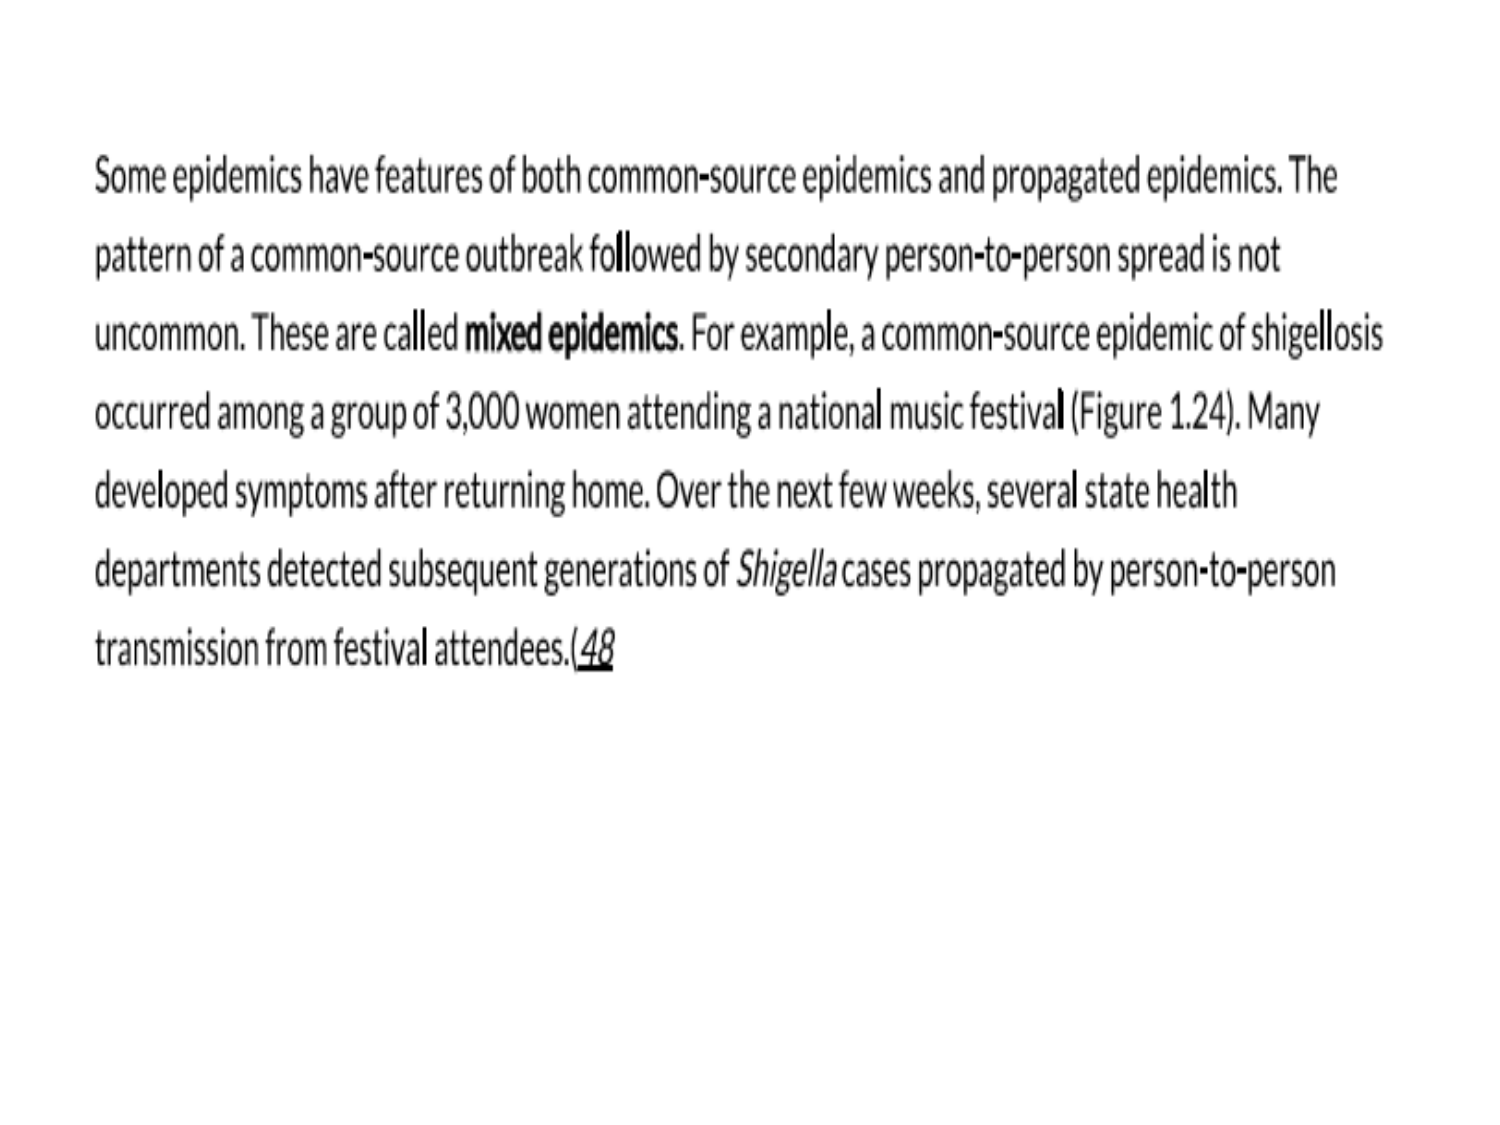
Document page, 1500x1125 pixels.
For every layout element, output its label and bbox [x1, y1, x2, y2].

list [87, 112, 1401, 688]
